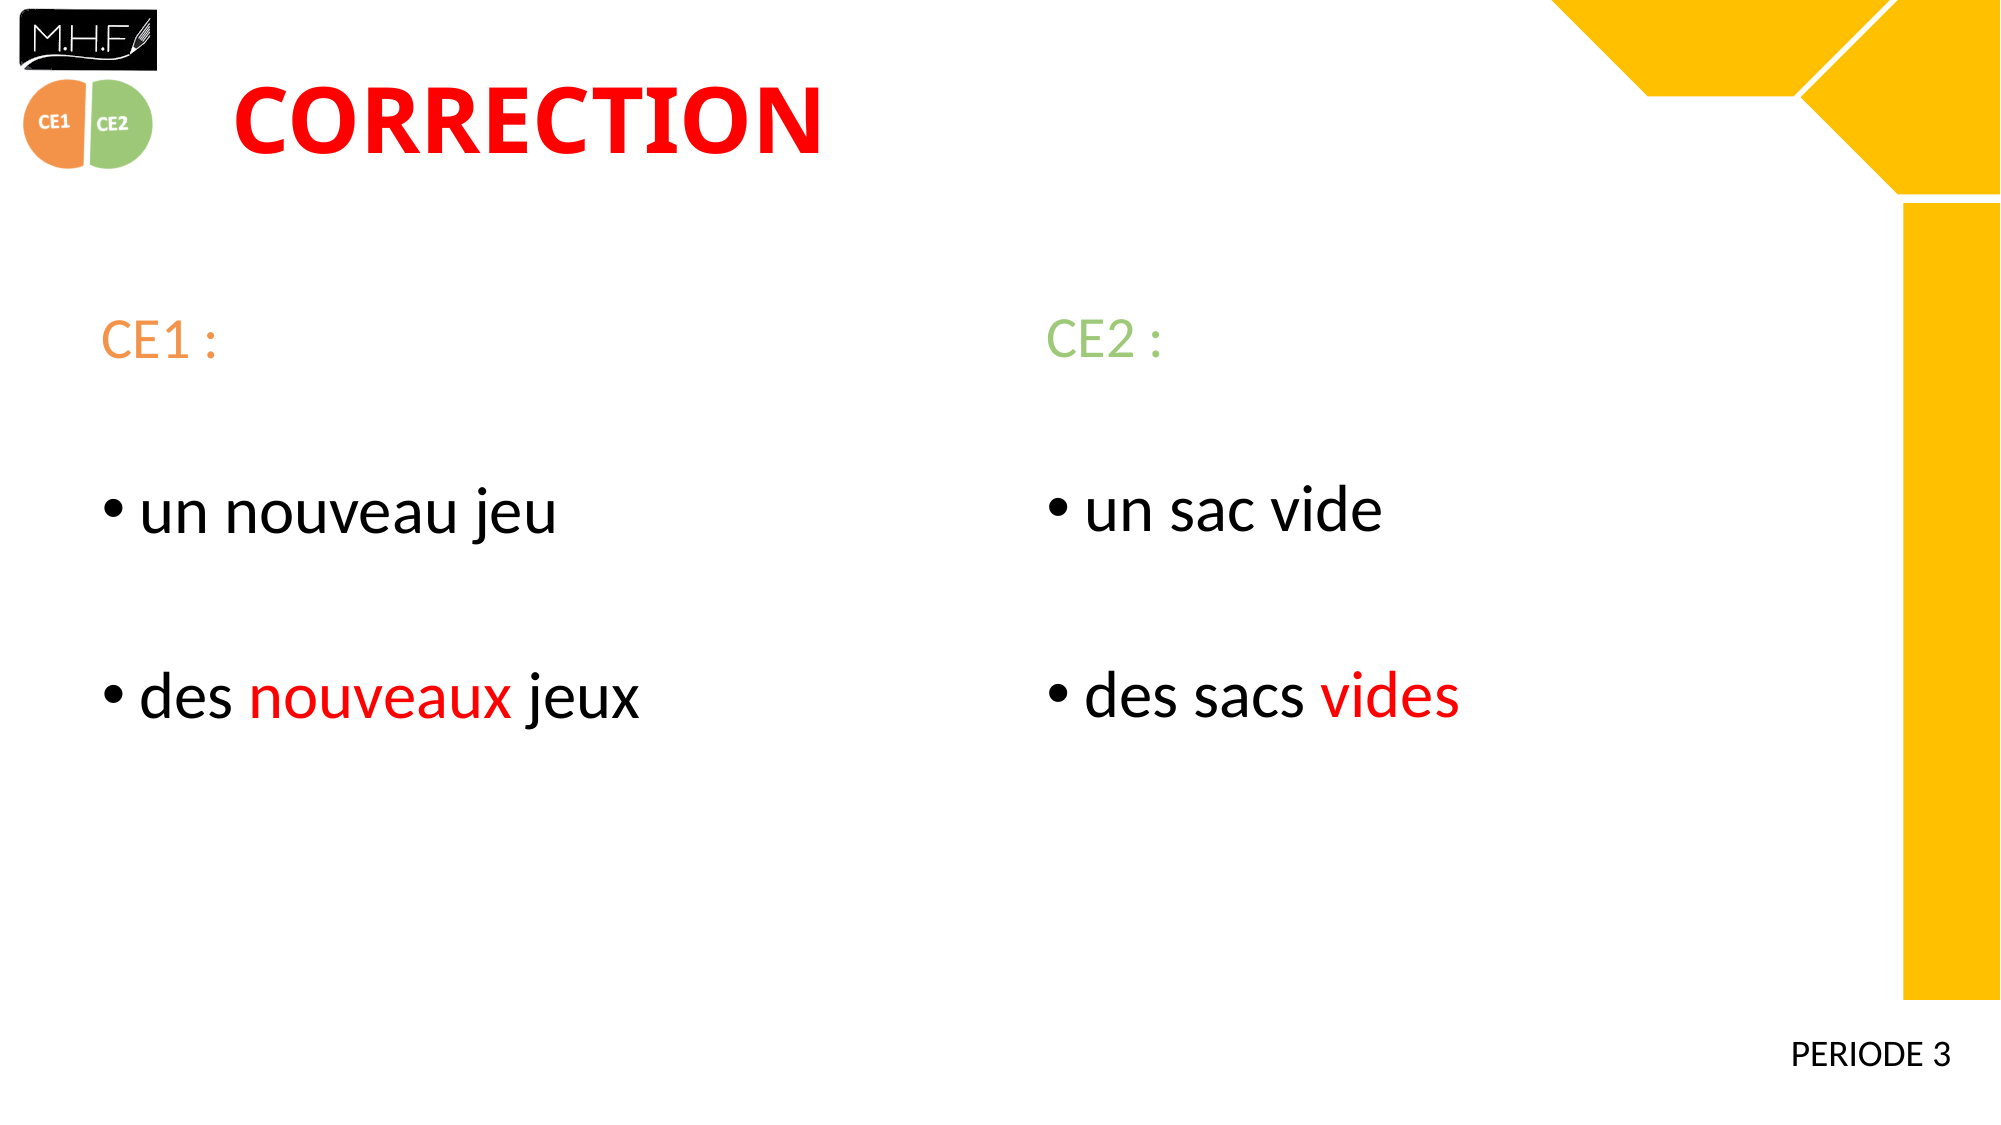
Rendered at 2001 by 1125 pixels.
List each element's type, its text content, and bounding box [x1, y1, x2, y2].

text_box [1549, 0, 1892, 98]
title CORRECTION [216, 15, 1763, 233]
text_box CE2 : un sac vide des sacs vides [1031, 299, 1853, 1014]
text_box [1902, 202, 2000, 1001]
picture [1, 7, 177, 207]
list CE1 : un nouveau jeu des nouveaux jeux [86, 300, 897, 1015]
text_box PERIODE 3 [1362, 1021, 1967, 1125]
text_box [1799, 0, 2000, 196]
